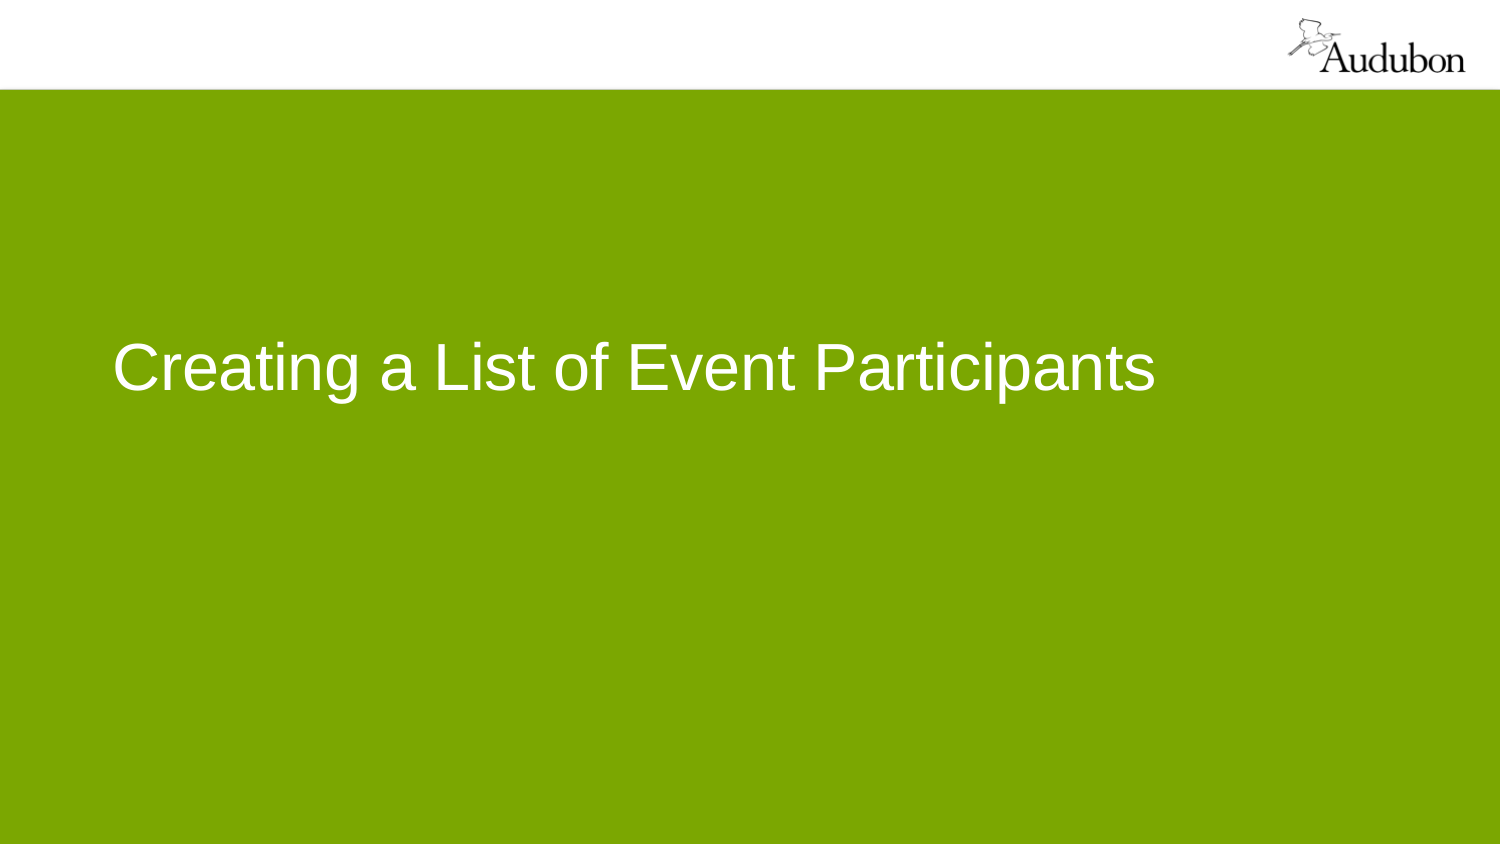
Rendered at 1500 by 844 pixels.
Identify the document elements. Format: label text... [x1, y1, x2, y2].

picture [1287, 18, 1466, 73]
title Creating a List of Event Participants [112, 300, 1388, 488]
